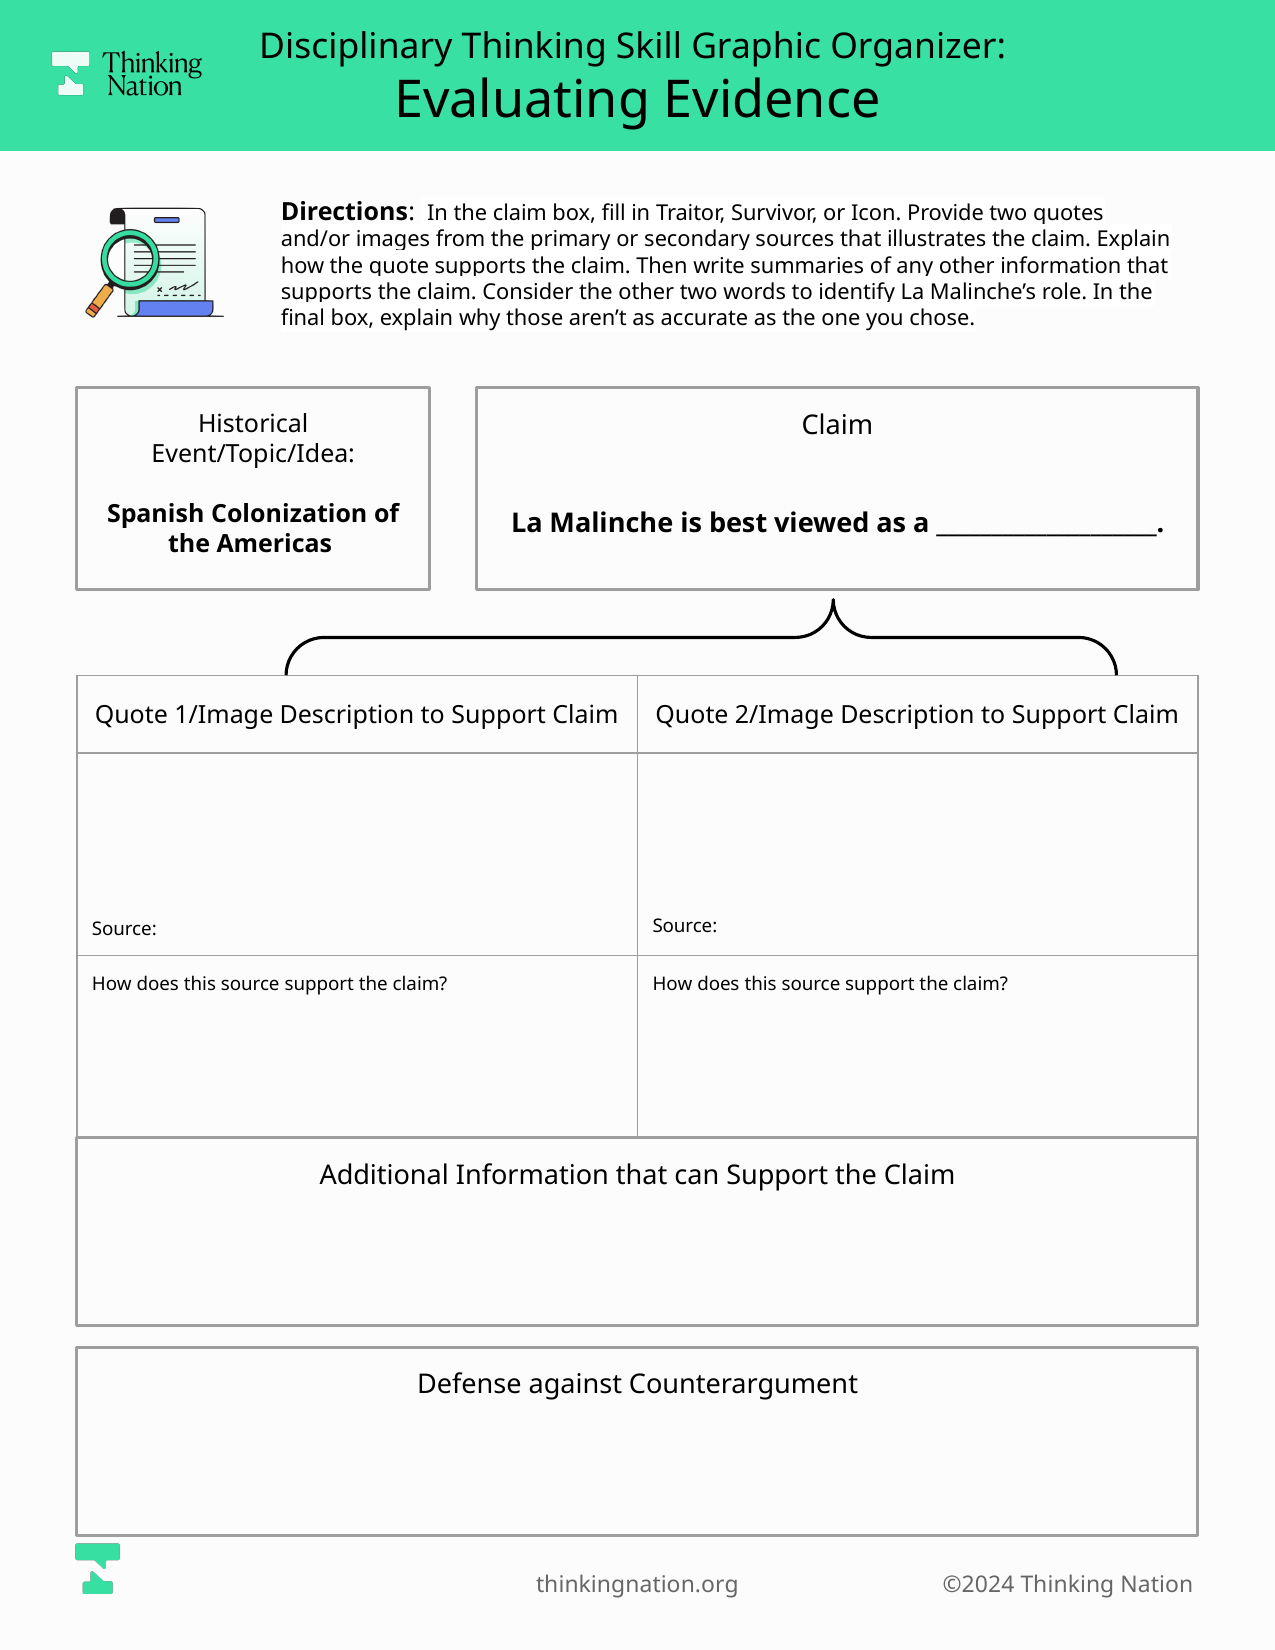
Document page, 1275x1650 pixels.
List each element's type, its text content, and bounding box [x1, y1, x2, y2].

table_cell How does this source support the claim? [638, 956, 1197, 1136]
text_box Claim La Malinche is best viewed as a ____________________. [476, 387, 1199, 590]
text_box thinkingnation.org [486, 1553, 789, 1605]
table_cell How does this source support the claim? [78, 956, 637, 1136]
table_cell Source: [78, 754, 637, 955]
picture [62, 1533, 133, 1604]
text_box Disciplinary Thinking Skill Graphic Organizer: Evaluating Evidence [0, 0, 1275, 151]
text_box Historical Event/Topic/Idea: Spanish Colonization of the Americas [76, 387, 430, 590]
text_box Directions: In the claim box, fill in Traitor, Survivor, or Icon. Provide two quotes and/or images from the primary or secondary sources that illustrates the claim. Explain how the quote supports the claim. Then write summaries of any other information that supports the claim. Consider the other two words to identify La Malinche’s role. In the final box, explain why those aren’t as accurate as the one you chose. [262, 187, 1198, 338]
table_header Quote 1/Image Description to Support Claim [78, 676, 637, 752]
table_cell Source: [638, 754, 1197, 955]
picture [35, 37, 207, 109]
text_box Additional Information that can Support the Claim [76, 1137, 1198, 1326]
table_header Quote 2/Image Description to Support Claim [638, 676, 1197, 752]
text_box ©2024 Thinking Nation [907, 1553, 1210, 1605]
text_box [286, 599, 1117, 676]
picture [76, 184, 234, 341]
text_box Defense against Counterargument [76, 1347, 1198, 1536]
